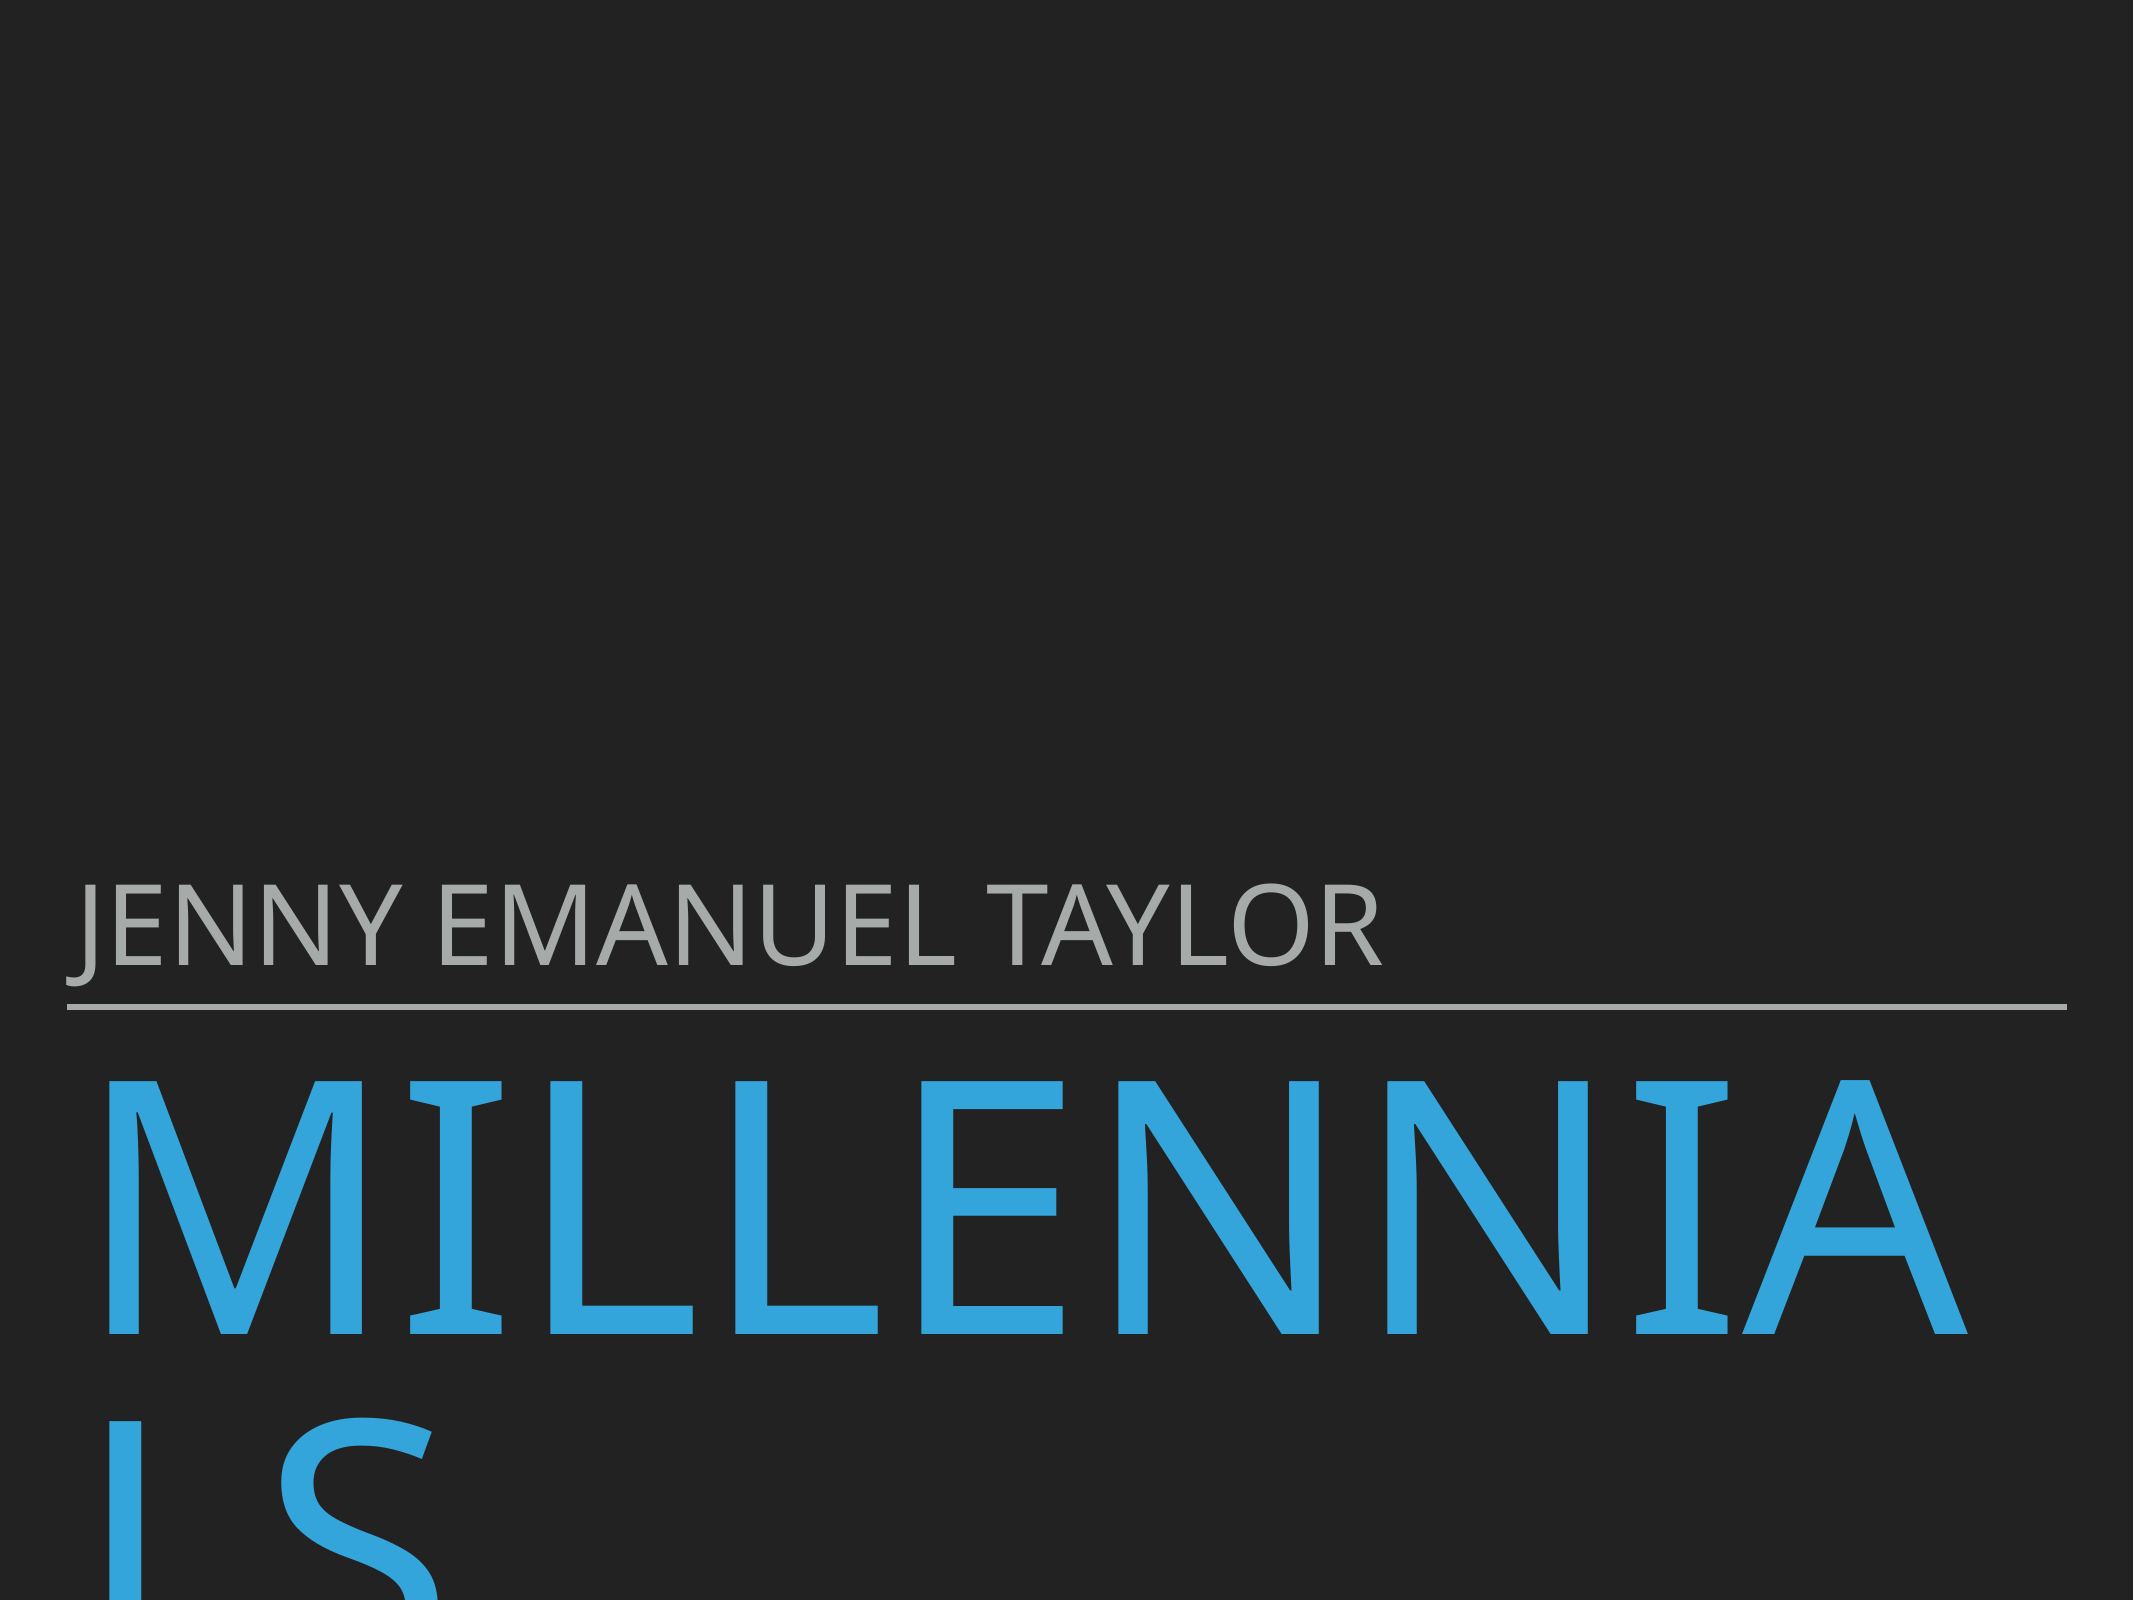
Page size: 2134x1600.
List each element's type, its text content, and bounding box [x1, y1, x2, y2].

title Millennials [66, 1053, 2068, 1499]
subtitle Jenny Emanuel Taylor [66, 699, 2068, 997]
